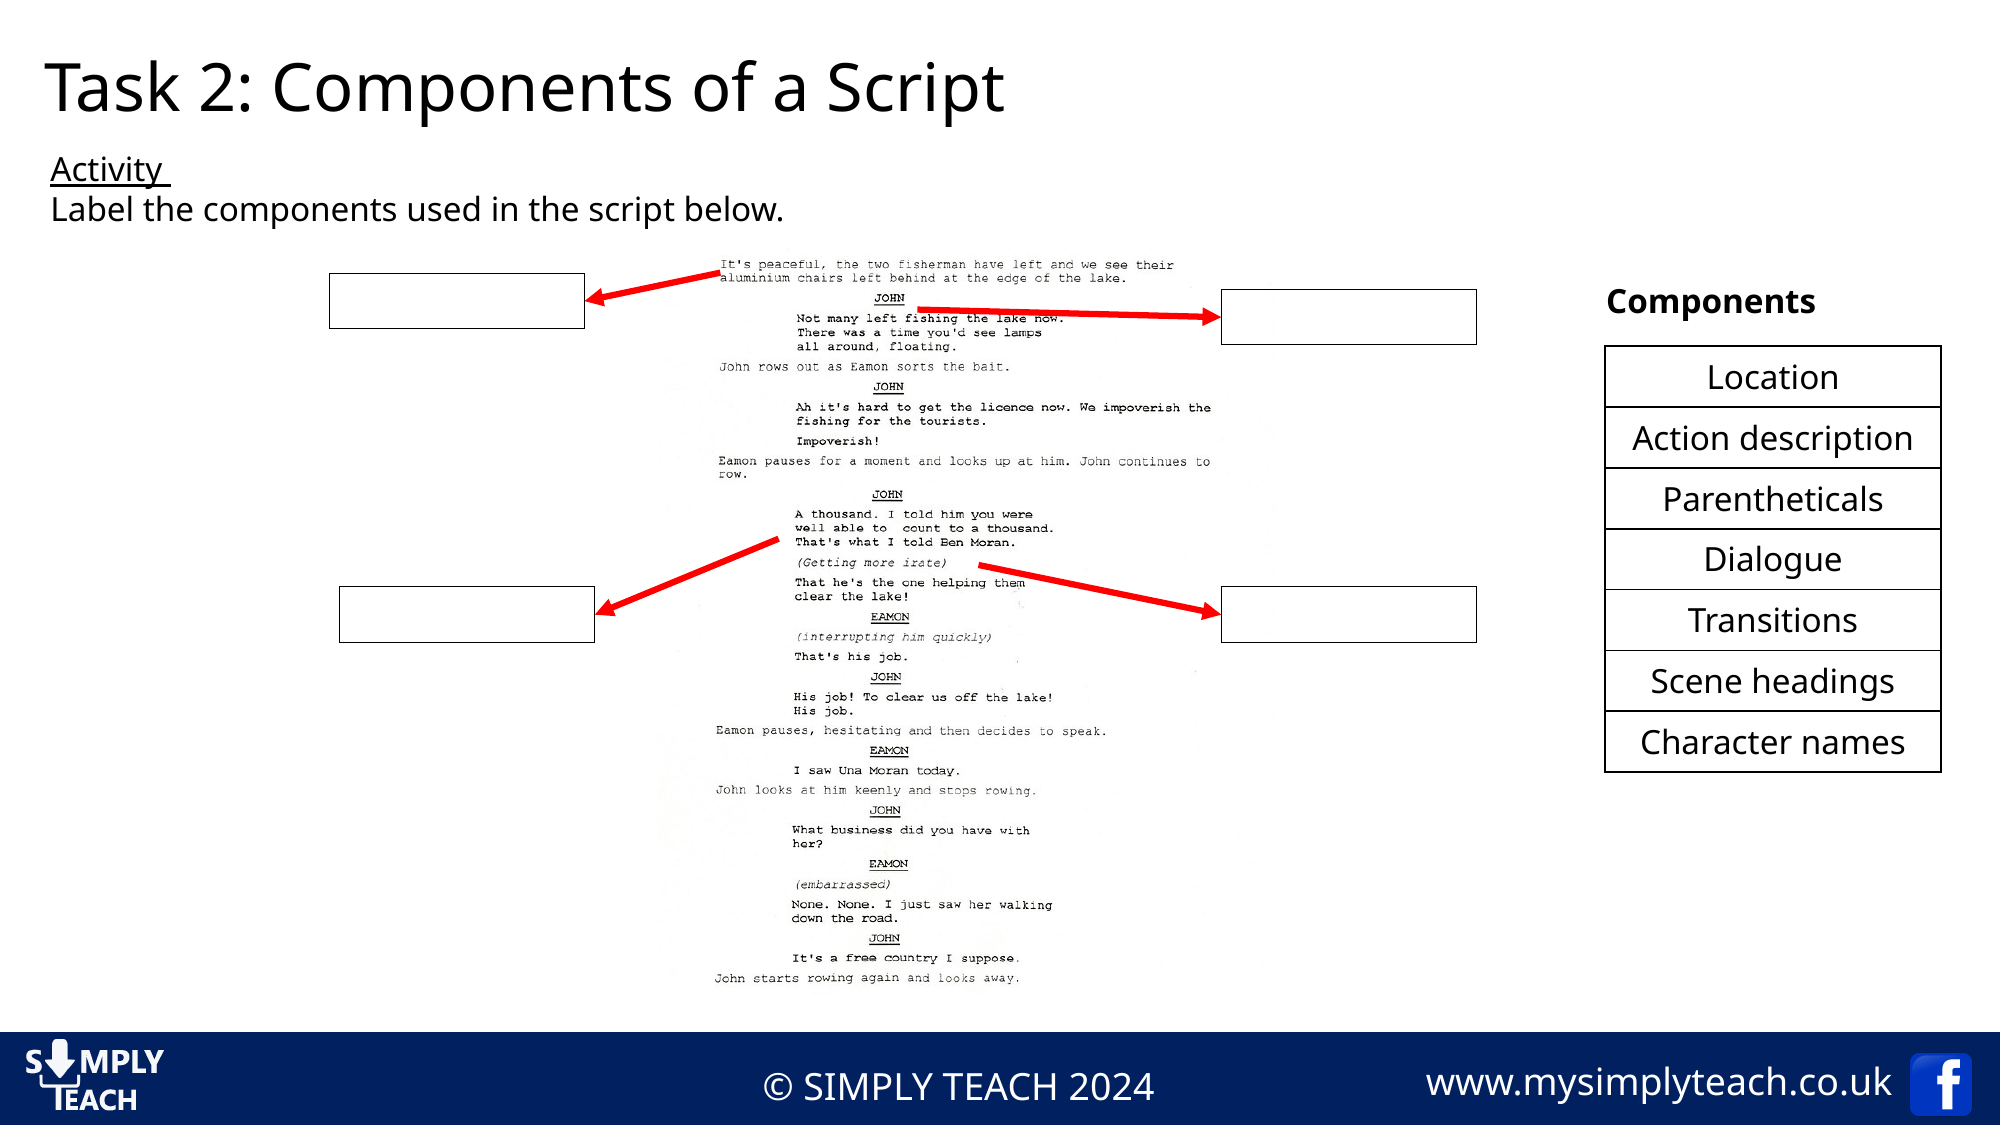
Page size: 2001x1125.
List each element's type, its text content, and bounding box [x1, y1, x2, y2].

text_box www.mysimplyteach.co.uk [1411, 1050, 1907, 1111]
text_box [329, 273, 585, 329]
text_box [1276, 289, 1477, 345]
text_box Activity Label the components used in the script below. [35, 141, 1914, 236]
table_cell Scene headings [1606, 651, 1940, 710]
picture [1907, 1050, 1976, 1119]
table_cell Transitions [1606, 590, 1940, 650]
picture [658, 248, 1276, 996]
text_box Components [1591, 272, 1908, 328]
text_box [0, 1032, 2000, 1125]
table_cell Dialogue [1606, 530, 1940, 589]
table_header Location [1606, 347, 1940, 406]
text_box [917, 309, 1222, 318]
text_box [594, 538, 779, 615]
table_cell Parentheticals [1606, 469, 1940, 528]
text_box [978, 564, 1222, 615]
text_box [339, 586, 595, 643]
table_cell Action description [1606, 408, 1940, 467]
text_box [1276, 586, 1477, 643]
text_box © SIMPLY TEACH 2024 [621, 1055, 1296, 1115]
table_cell Character names [1606, 712, 1940, 771]
text_box Task 2: Components of a Script [29, 37, 1537, 133]
picture [15, 1033, 182, 1122]
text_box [584, 272, 721, 302]
